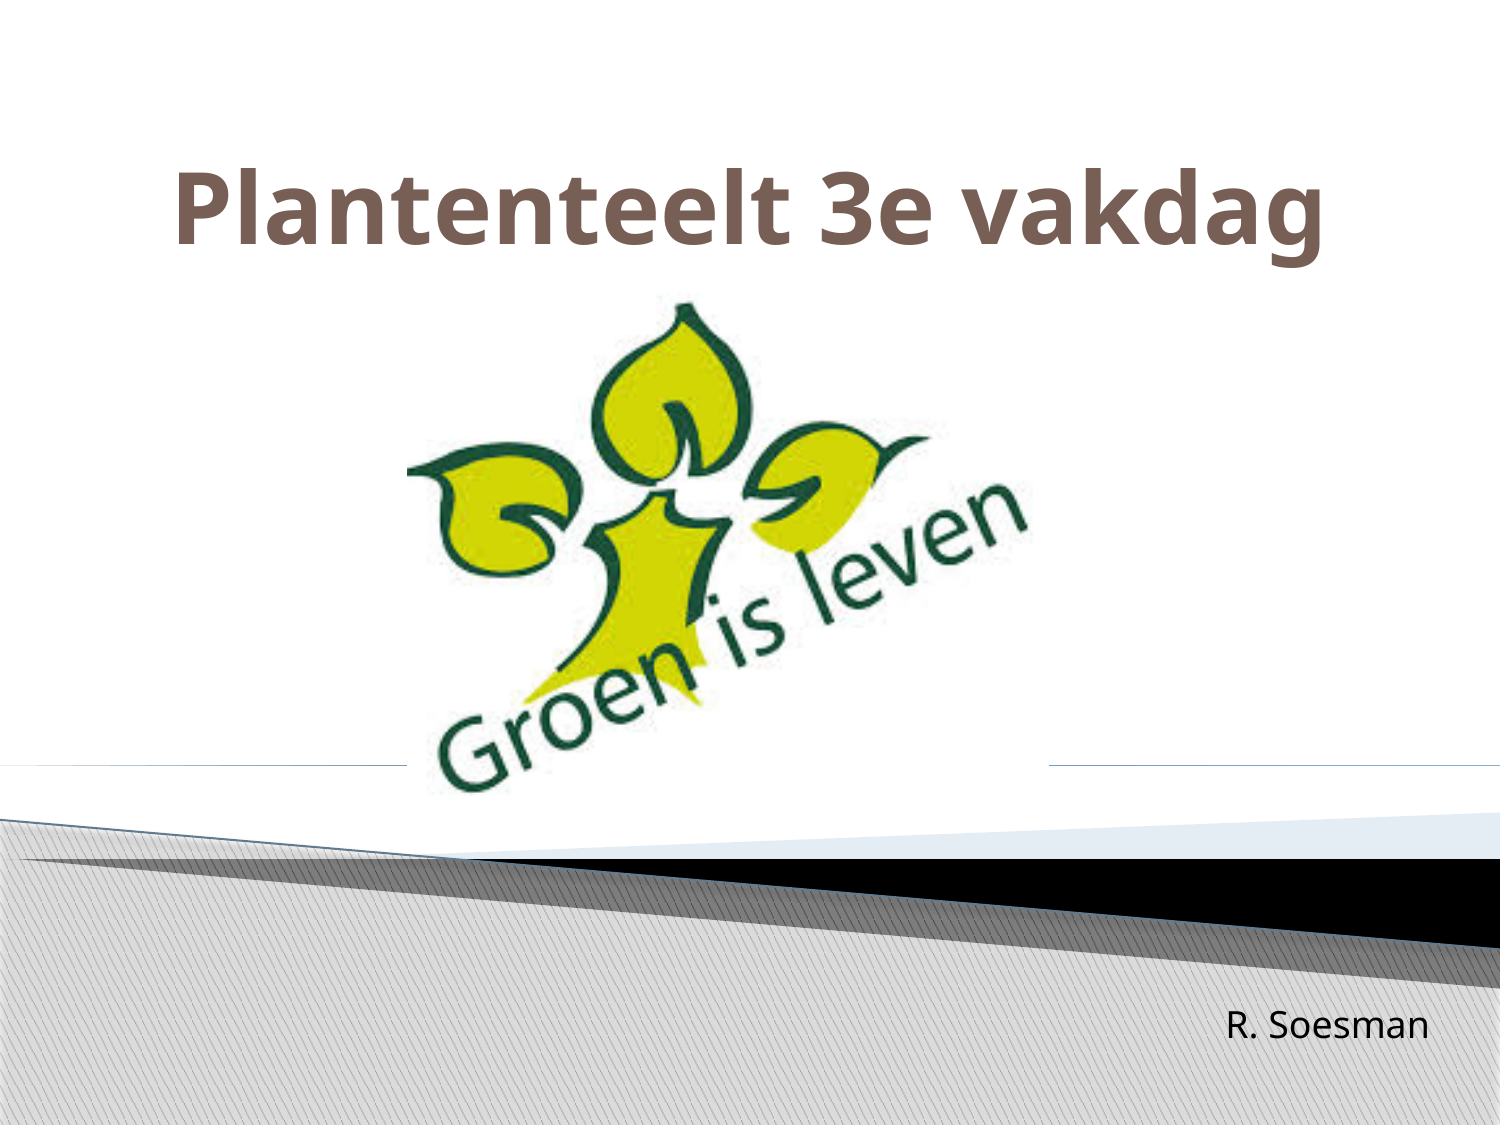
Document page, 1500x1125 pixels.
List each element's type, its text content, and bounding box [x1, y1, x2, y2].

title Plantenteelt 3e vakdag [112, 30, 1388, 273]
text_box R. Soesman [1210, 993, 1500, 1054]
picture [5, 859, 1500, 989]
picture [407, 273, 1049, 806]
